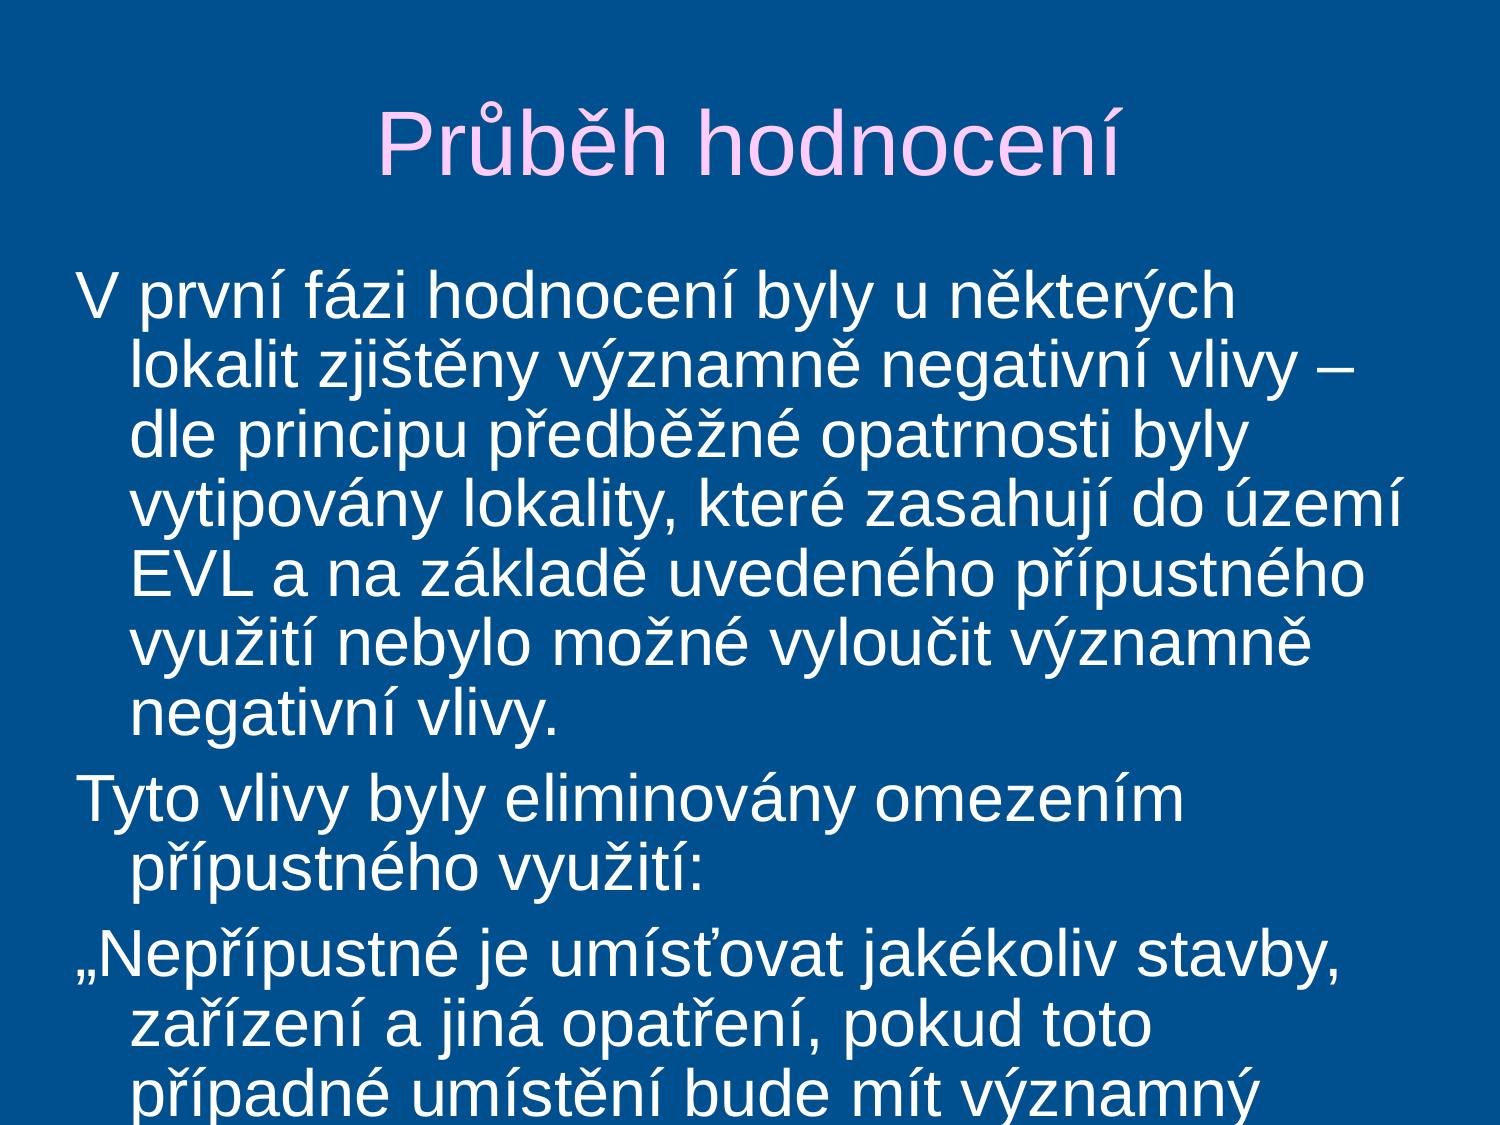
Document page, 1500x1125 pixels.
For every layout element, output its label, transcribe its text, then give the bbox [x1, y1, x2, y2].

title Průběh hodnocení [75, 28, 1425, 249]
list V první fázi hodnocení byly u některých lokalit zjištěny významně negativní vlivy – dle principu předběžné opatrnosti byly vytipovány lokality, které zasahují do území EVL a na základě uvedeného přípustného využití nebylo možné vyloučit významně negativní vlivy. Tyto vlivy byly eliminovány omezením přípustného využití: „Nepřípustné je umísťovat jakékoliv stavby, zařízení a jiná opatření, pokud toto případné umístění bude mít významný negativní vliv na příznivý stav předmětu ochrany nebo celistvost evropsky významné lokality (EVL) soustavy Natura 2000. Toto omezení platí za podmínek posouzení podle odst. (2) § 45i zákona č. 114/1992 Sb., o ochraně přírody a krajiny, ve znění pozdějších předpisů, prokáže negativní vliv na příznivý stav předmětu ochrany nebo celistvost EVL soustavy Natura 2000 a případné využití postupu dle §§ 45i, odst. (9) a (10) neskončí schválením umístěním stavby, zařízení či jiného opatření.“ Předpokládáme, že tato podmínka pomůže zajistit ochranu EVL a vlivy byly vyhodnoceny jako mírně negativní. [75, 262, 1425, 1052]
